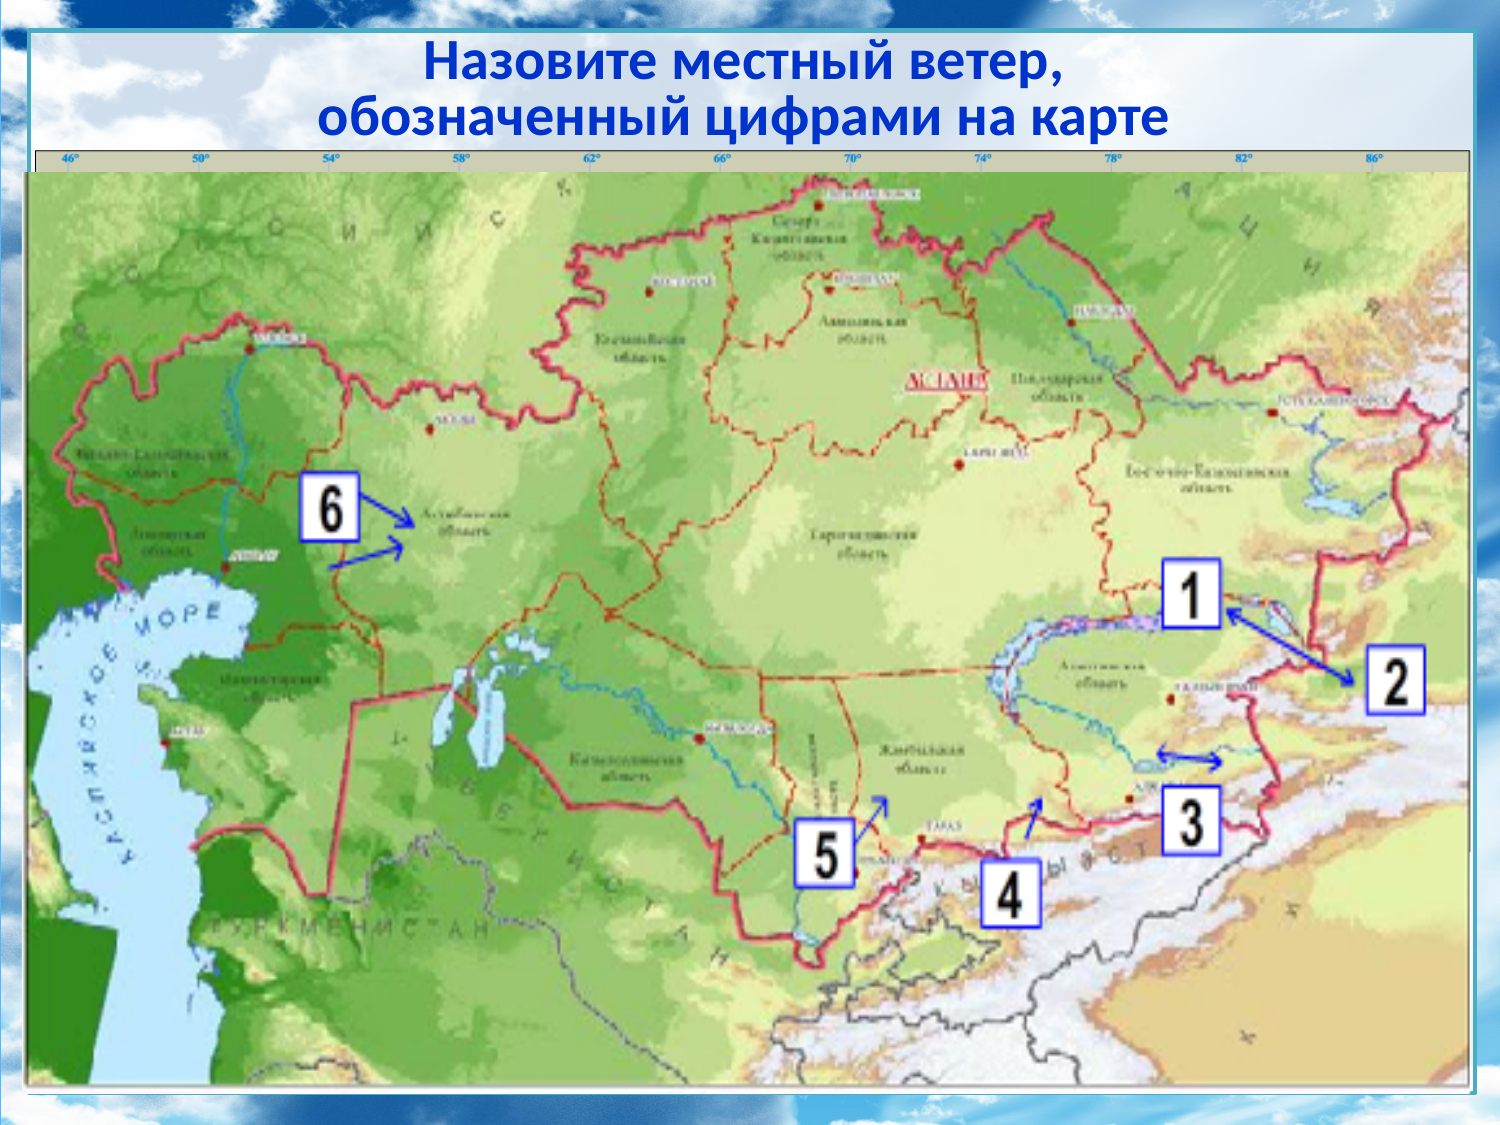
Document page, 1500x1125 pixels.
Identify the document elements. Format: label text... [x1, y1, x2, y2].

picture [1, 0, 1500, 1125]
title Назовите местный ветер, обозначенный цифрами на карте [75, 28, 1426, 148]
